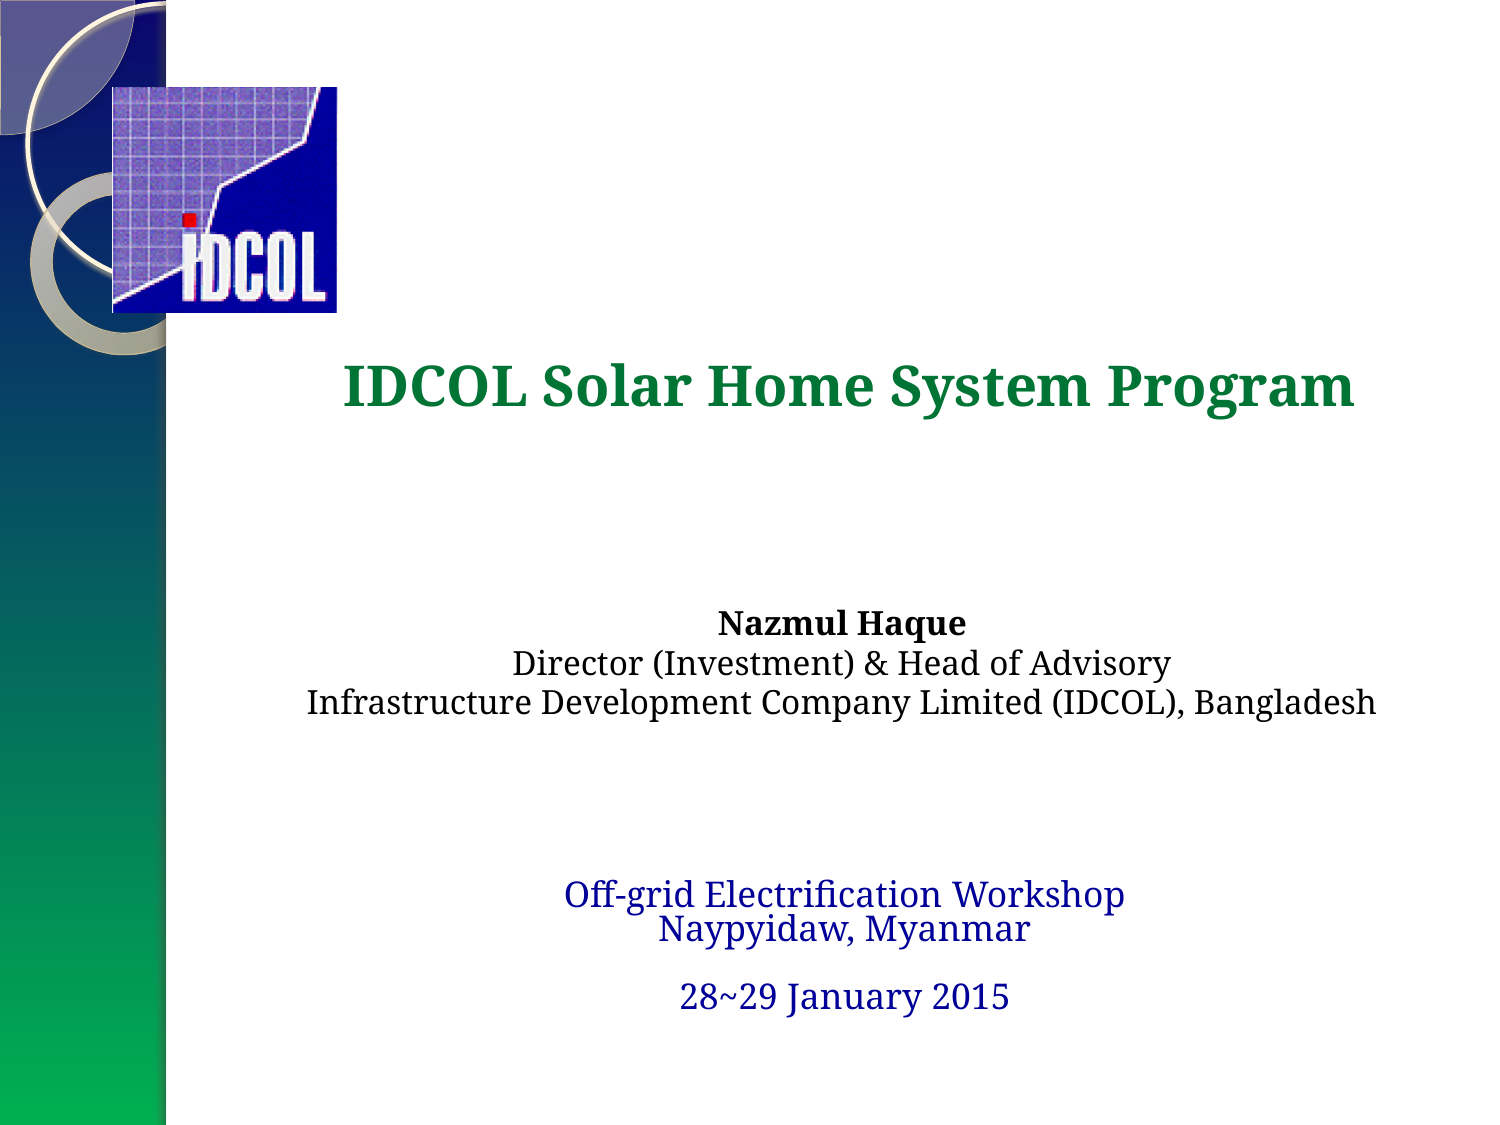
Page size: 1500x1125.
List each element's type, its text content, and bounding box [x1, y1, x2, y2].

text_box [112, 87, 338, 313]
title Nazmul Haque Director (Investment) & Head of Advisory Infrastructure Development Company Limited (IDCOL), Bangladesh [234, 487, 1450, 729]
subtitle Off-grid Electrification Workshop Naypyidaw, Myanmar 28~29 January 2015 [234, 837, 1450, 1063]
text_box IDCOL Solar Home System Program [162, 312, 1500, 425]
